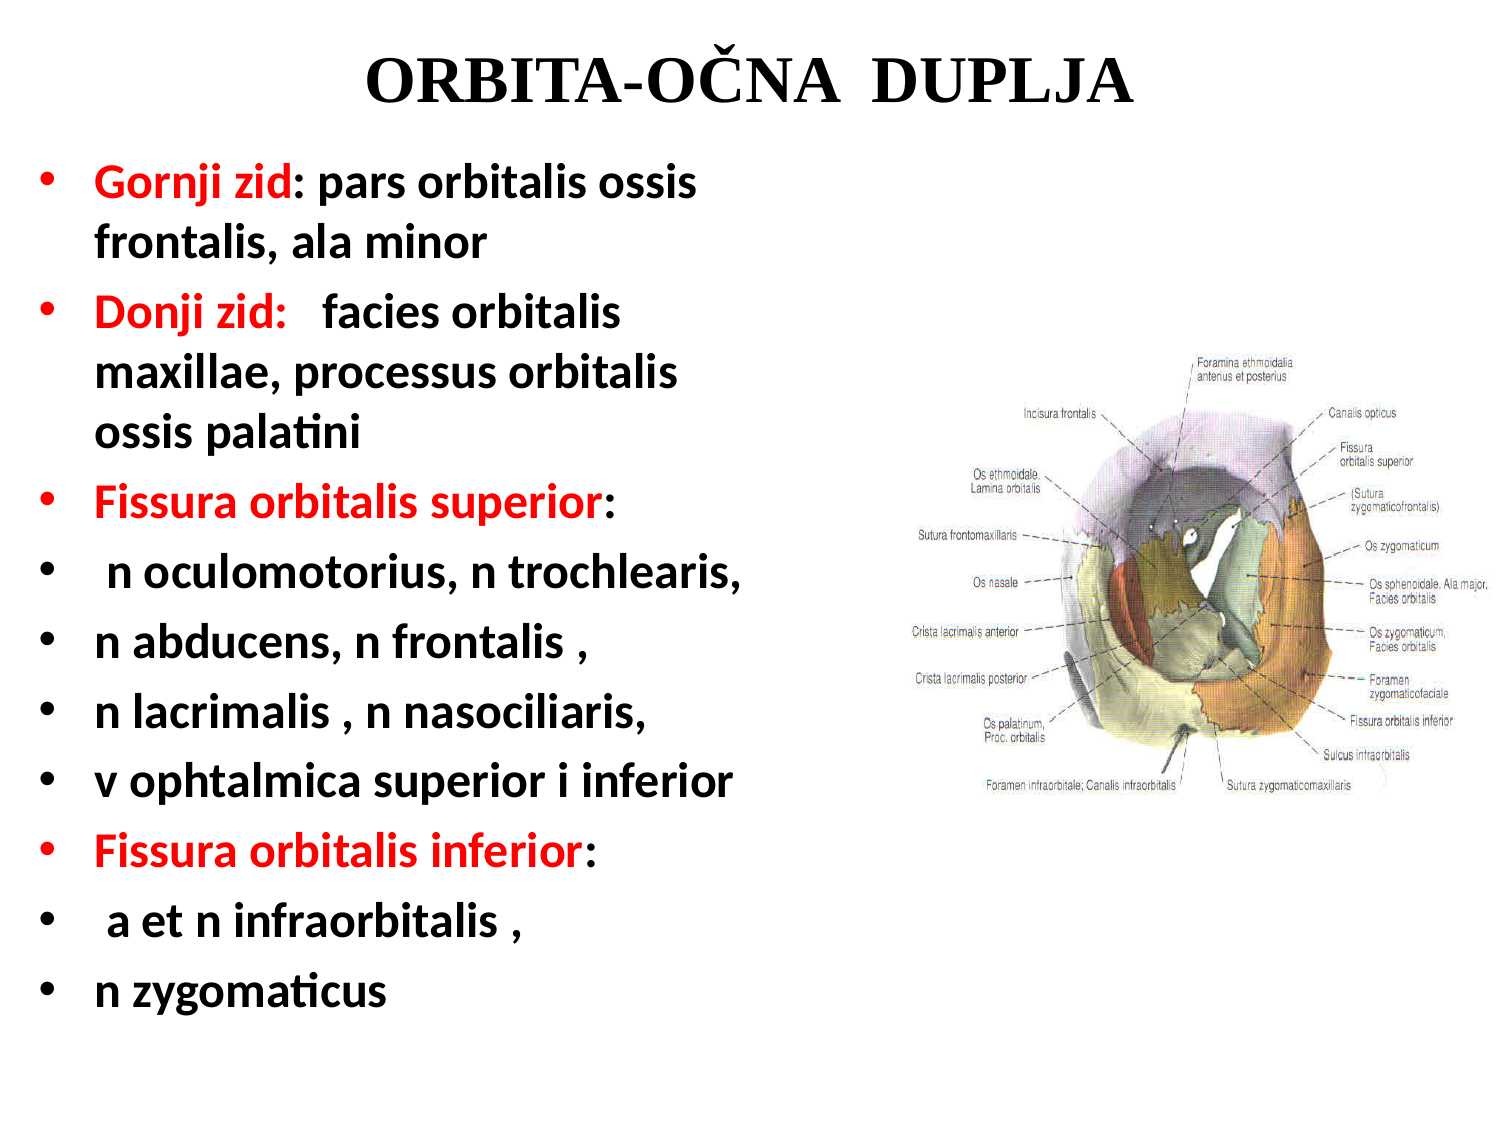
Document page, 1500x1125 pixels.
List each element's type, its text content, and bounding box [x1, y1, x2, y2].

list Gornji zid: pars orbitalis ossis frontalis, ala minor Donji zid: facies orbitalis maxillae, processus orbitalis ossis palatini Fissura orbitalis superior: n oculomotorius, n trochlearis, n abducens, n frontalis , n lacrimalis , n nasociliaris, v ophtalmica superior i inferior Fissura orbitalis inferior: a et n infraorbitalis , n zygomaticus [23, 140, 797, 1090]
title ORBITA-OČNA DUPLJA [75, 23, 1425, 129]
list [902, 339, 1500, 809]
